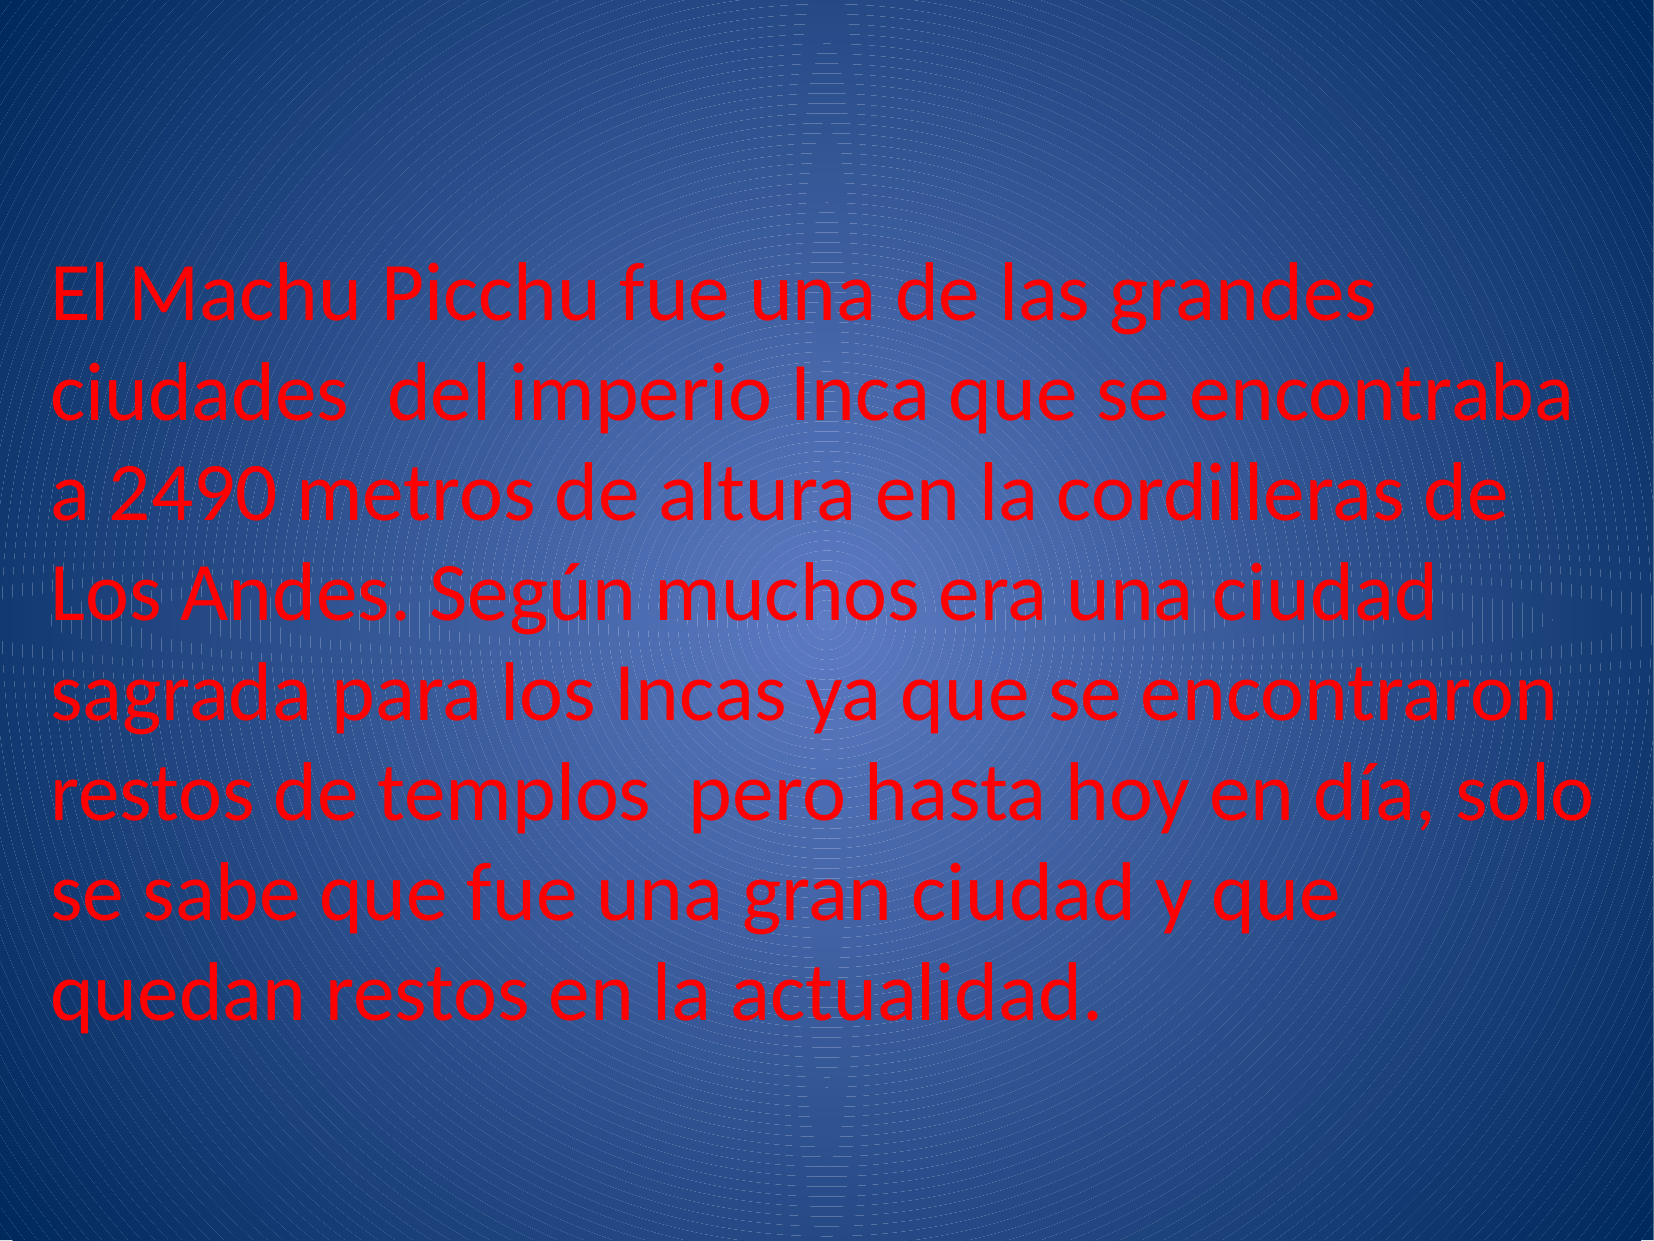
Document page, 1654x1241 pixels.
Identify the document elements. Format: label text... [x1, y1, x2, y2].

text_box El Machu Picchu fue una de las grandes ciudades del imperio Inca que se encontraba a 2490 metros de altura en la cordilleras de Los Andes. Según muchos era una ciudad sagrada para los Incas ya que se encontraron restos de templos pero hasta hoy en día, solo se sabe que fue una gran ciudad y que quedan restos en la actualidad. [35, 230, 1619, 1135]
